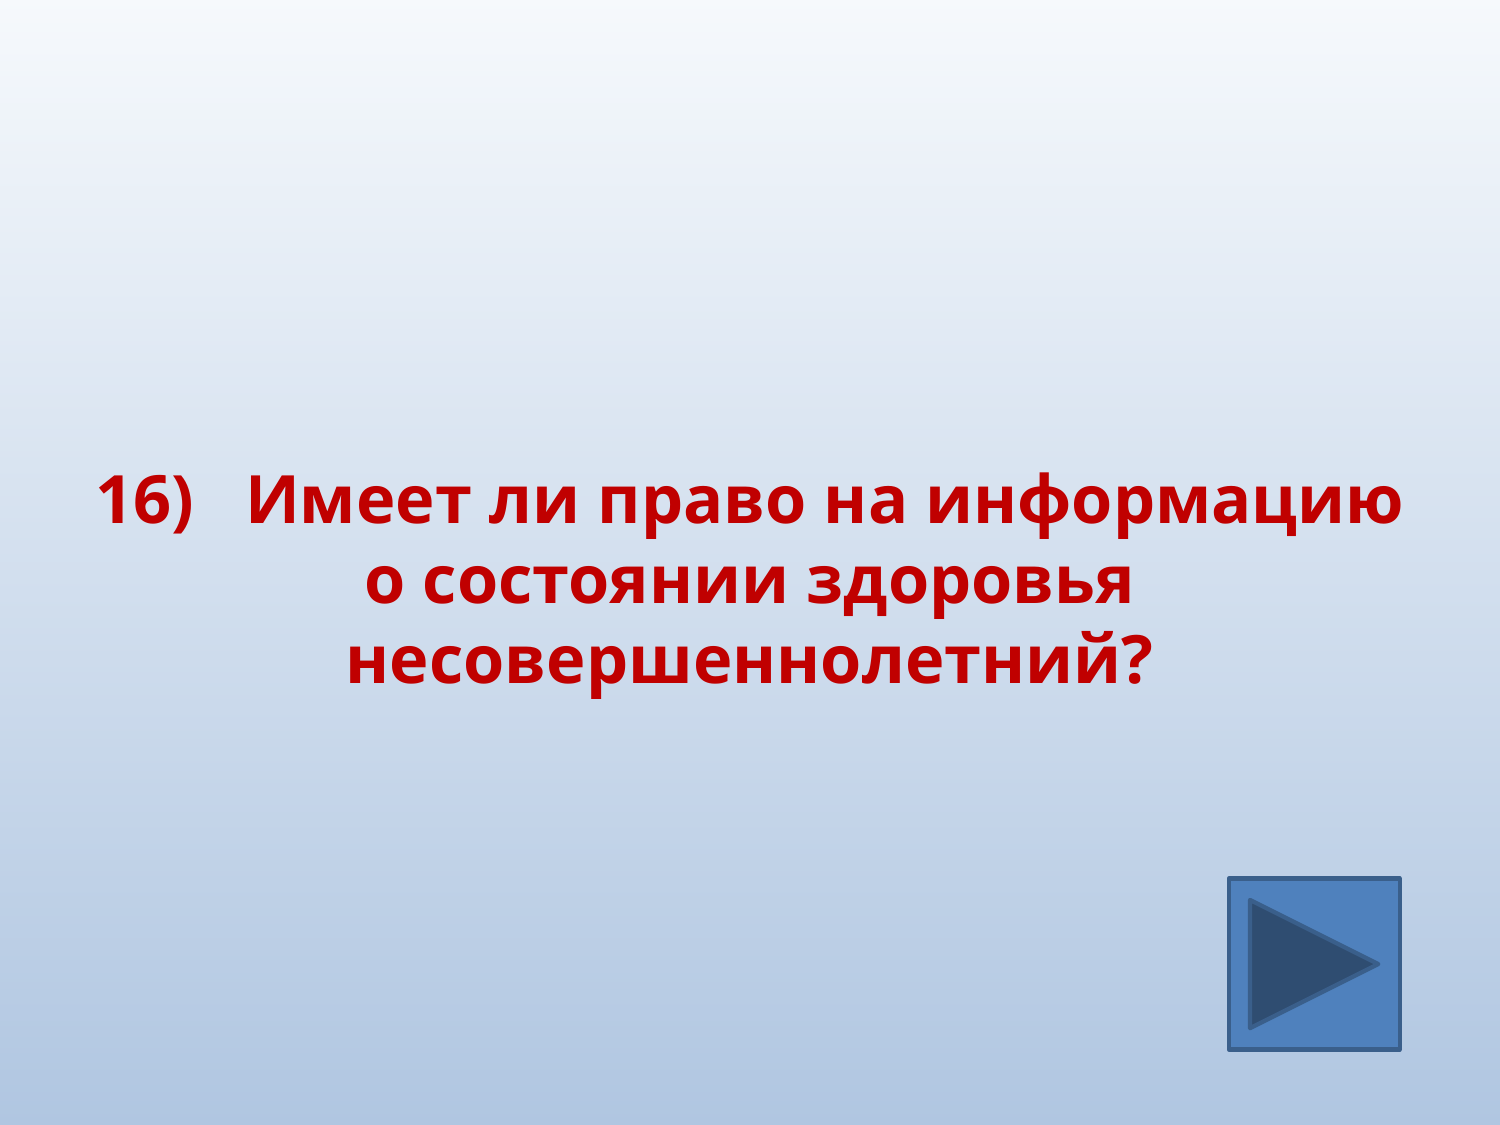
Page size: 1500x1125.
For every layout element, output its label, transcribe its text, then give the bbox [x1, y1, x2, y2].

list 16) Имеет ли право на информацию о состоянии здоровья несовершеннолетний? [75, 262, 1425, 1005]
text_box [1227, 876, 1402, 1052]
